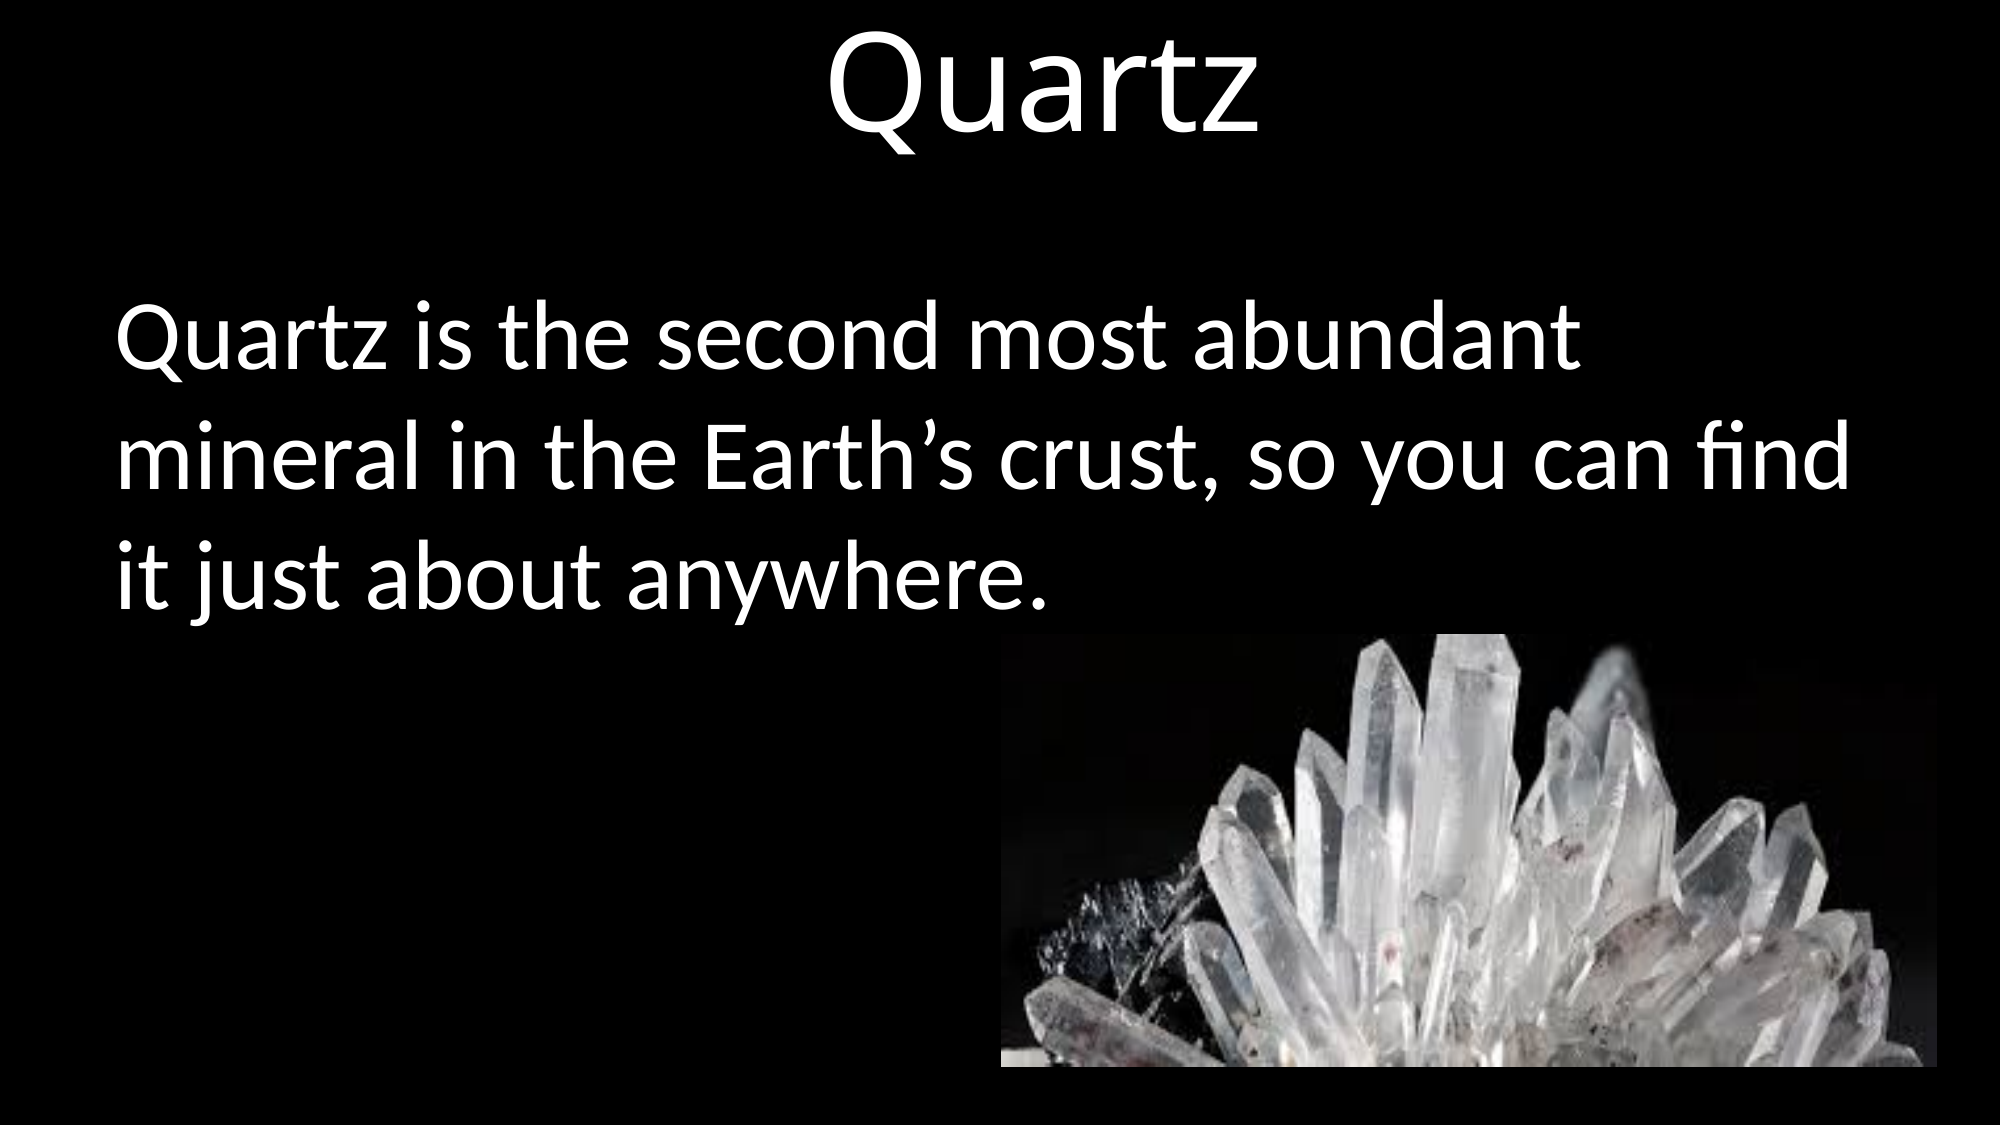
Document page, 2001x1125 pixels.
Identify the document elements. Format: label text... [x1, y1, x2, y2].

list Quartz is the second most abundant mineral in the Earth’s crust, so you can find it just about anywhere. [99, 262, 1900, 1005]
title Quartz [501, 18, 1407, 134]
picture [1001, 634, 1938, 1067]
